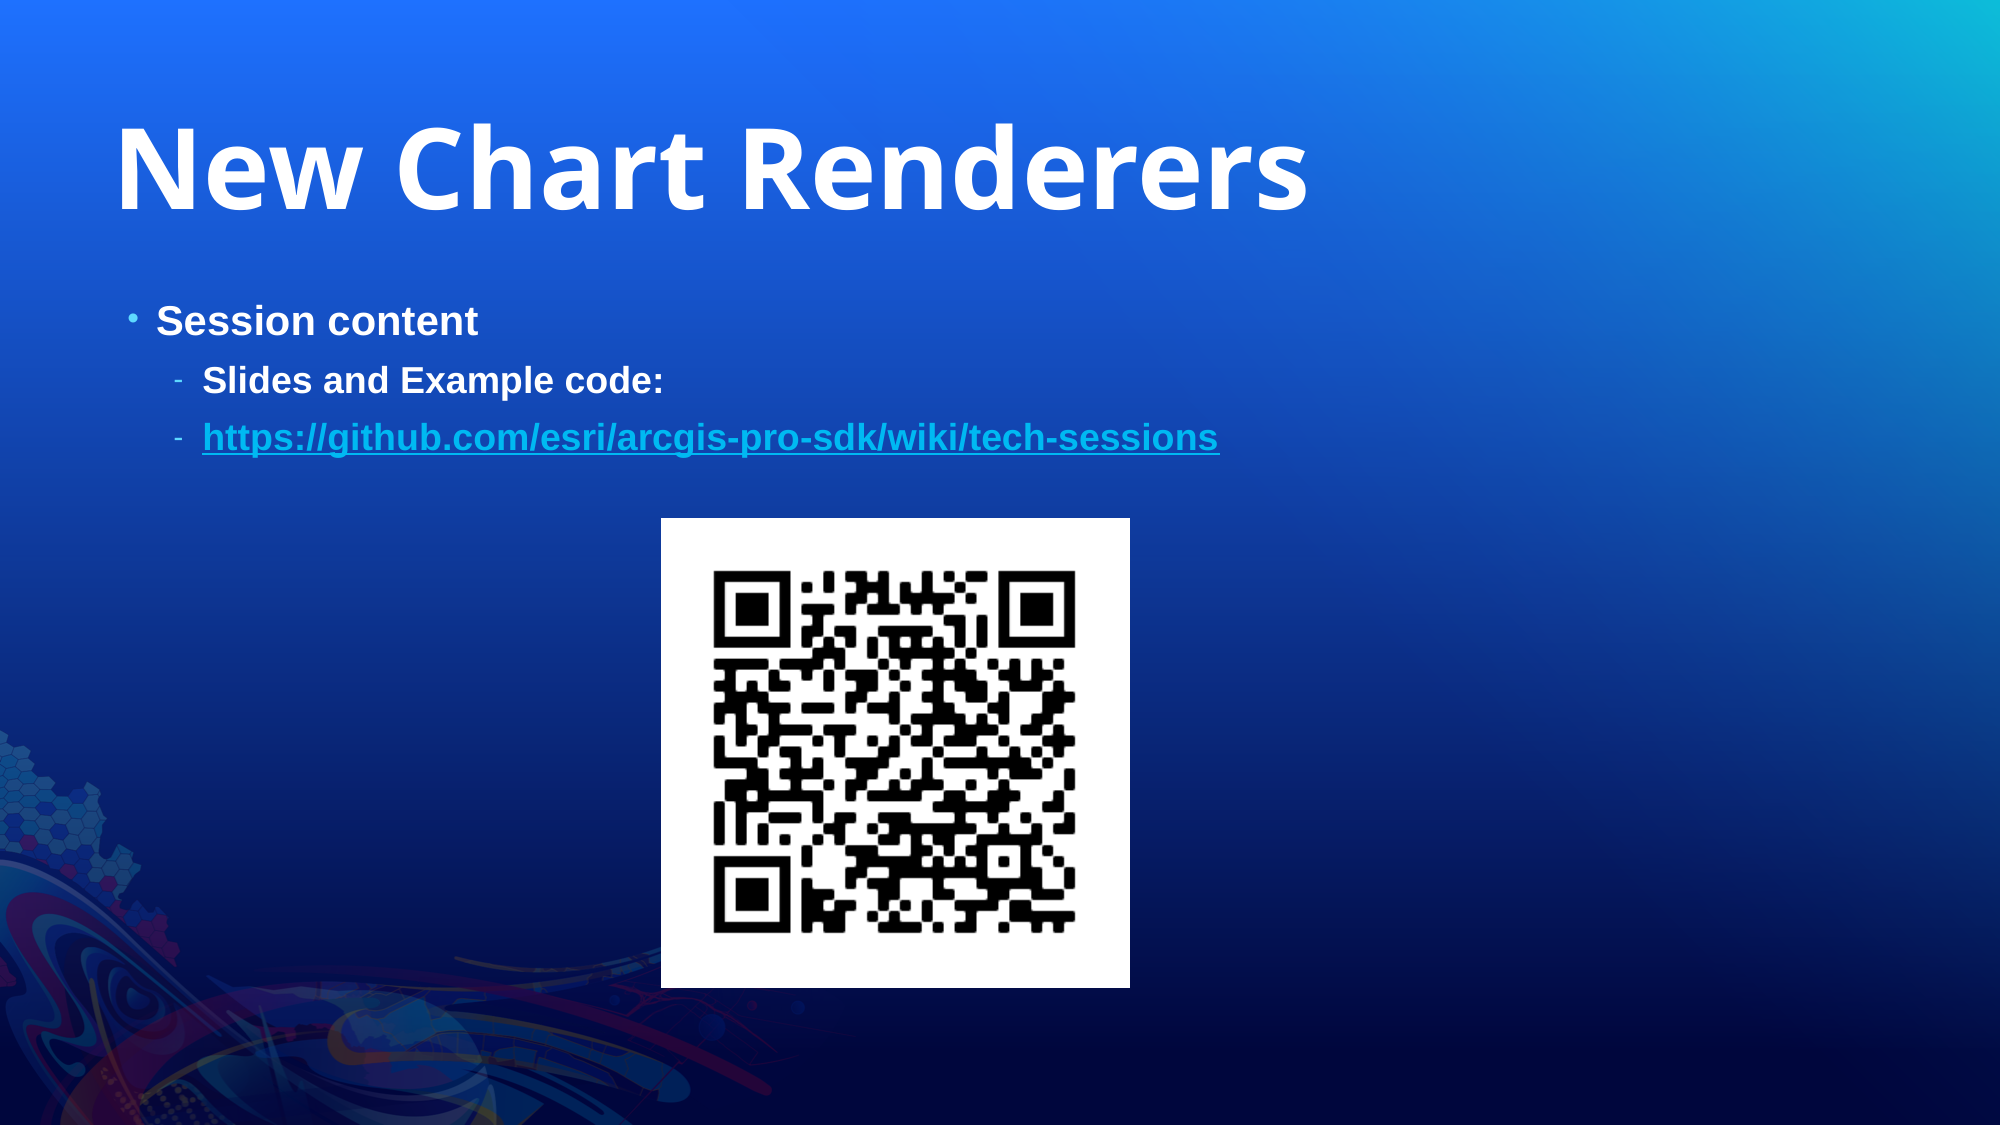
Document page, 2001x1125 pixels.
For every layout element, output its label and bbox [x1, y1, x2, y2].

text_box [0, 0, 2000, 1125]
picture [661, 518, 1130, 988]
